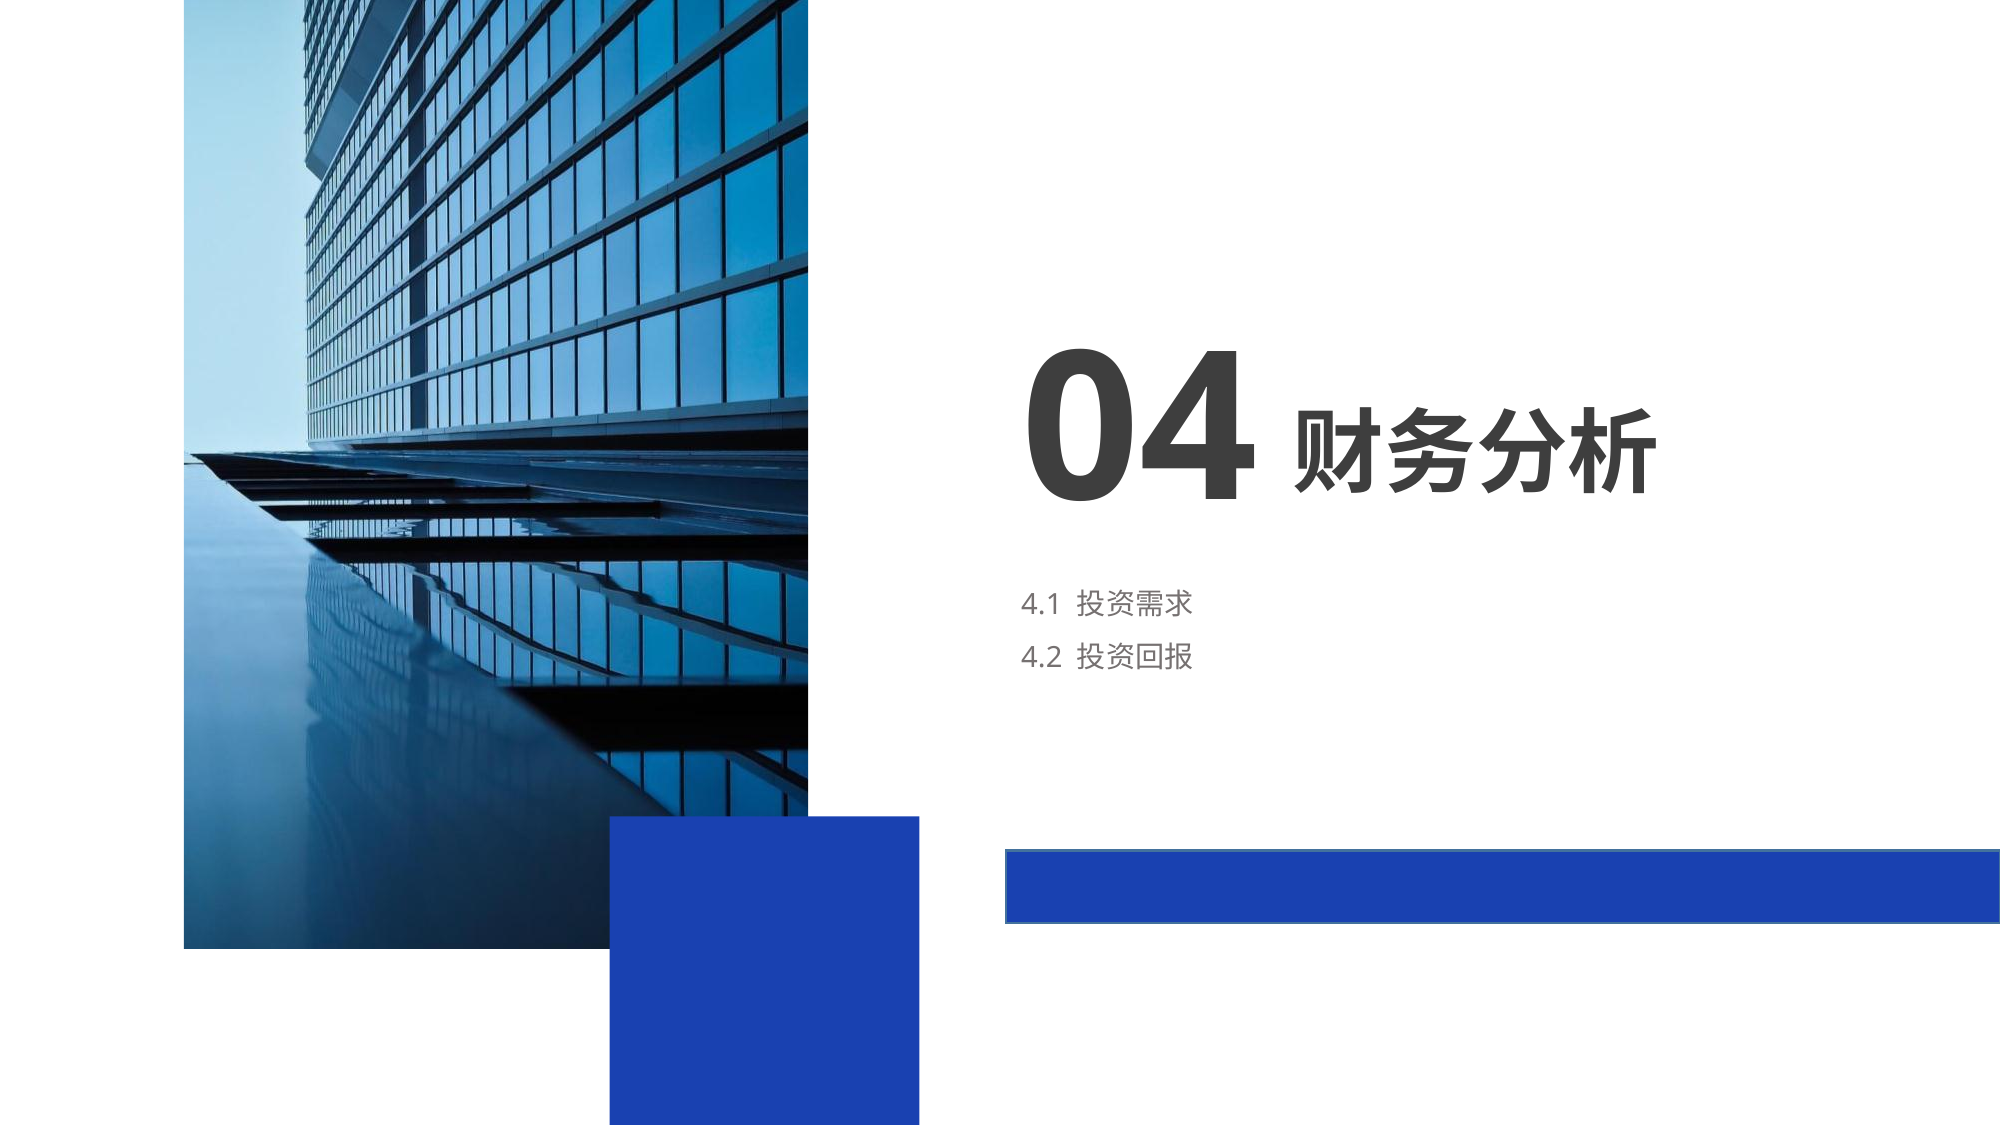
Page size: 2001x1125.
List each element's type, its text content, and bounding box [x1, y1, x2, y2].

picture [183, 0, 809, 949]
text_box [609, 815, 920, 1125]
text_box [1006, 276, 1921, 552]
text_box [1005, 849, 2000, 924]
text_box 4.1 投资需求 4.2 投资回报 [1006, 560, 1284, 838]
